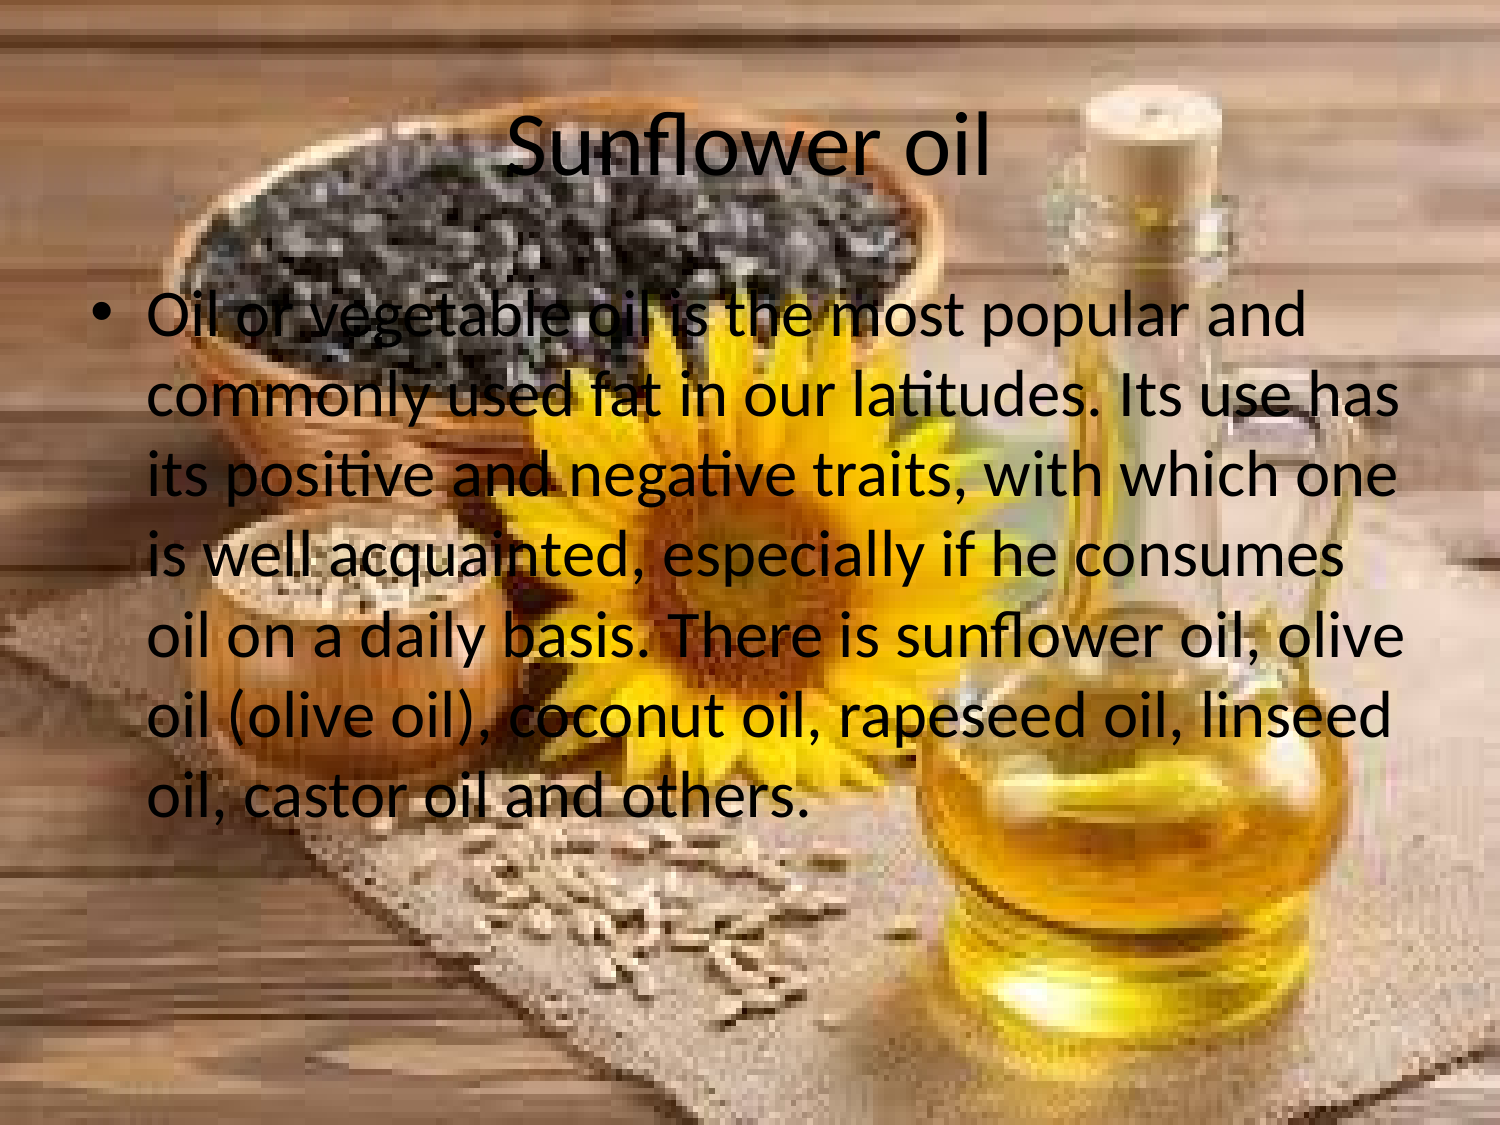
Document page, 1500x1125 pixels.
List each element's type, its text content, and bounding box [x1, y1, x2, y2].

picture [0, 0, 1500, 1125]
list Oil or vegetable oil is the most popular and commonly used fat in our latitudes. Its use has its positive and negative traits, with which one is well acquainted, especially if he consumes oil on a daily basis. There is sunflower oil, olive oil (olive oil), coconut oil, rapeseed oil, linseed oil, castor oil and others. [75, 262, 1425, 1005]
title Sunflower oil [75, 45, 1425, 233]
